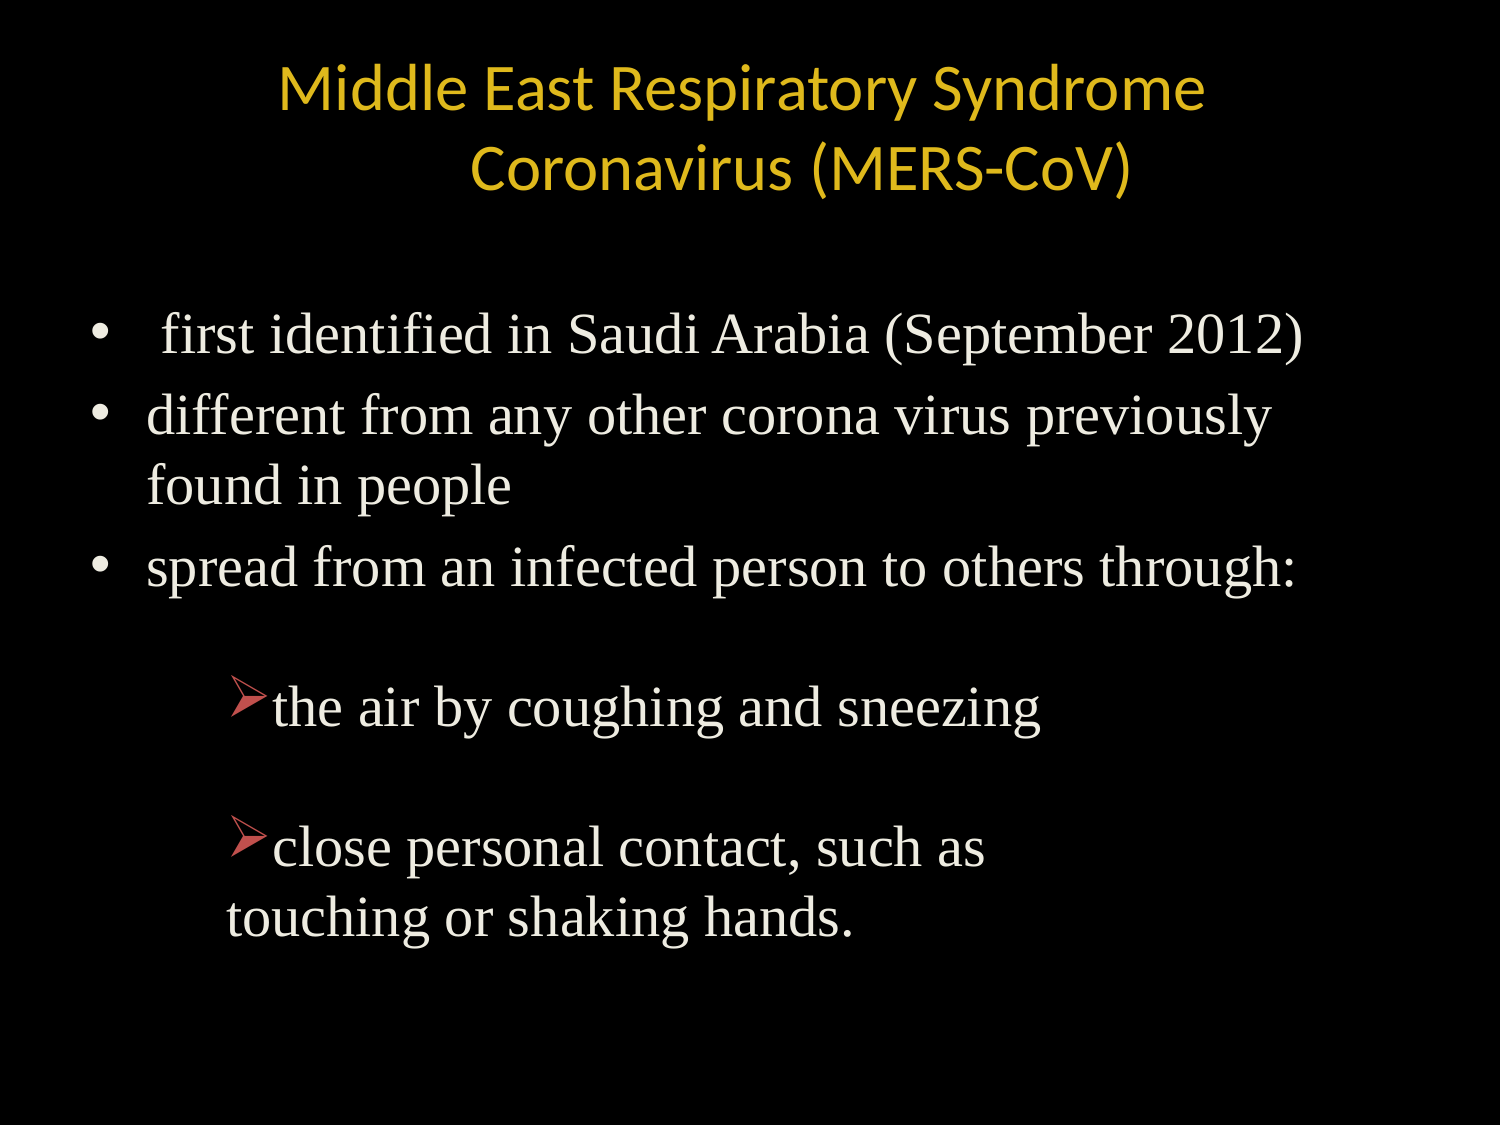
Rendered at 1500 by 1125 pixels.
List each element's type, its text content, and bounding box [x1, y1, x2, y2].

text_box the air by coughing and sneezing close personal contact, such as touching or shaking hands. [211, 661, 1133, 956]
title Middle East Respiratory Syndrome Coronavirus (MERS-CoV) [75, 45, 1425, 233]
list first identified in Saudi Arabia (September 2012) different from any other corona virus previously found in people spread from an infected person to others through: [75, 287, 1425, 662]
